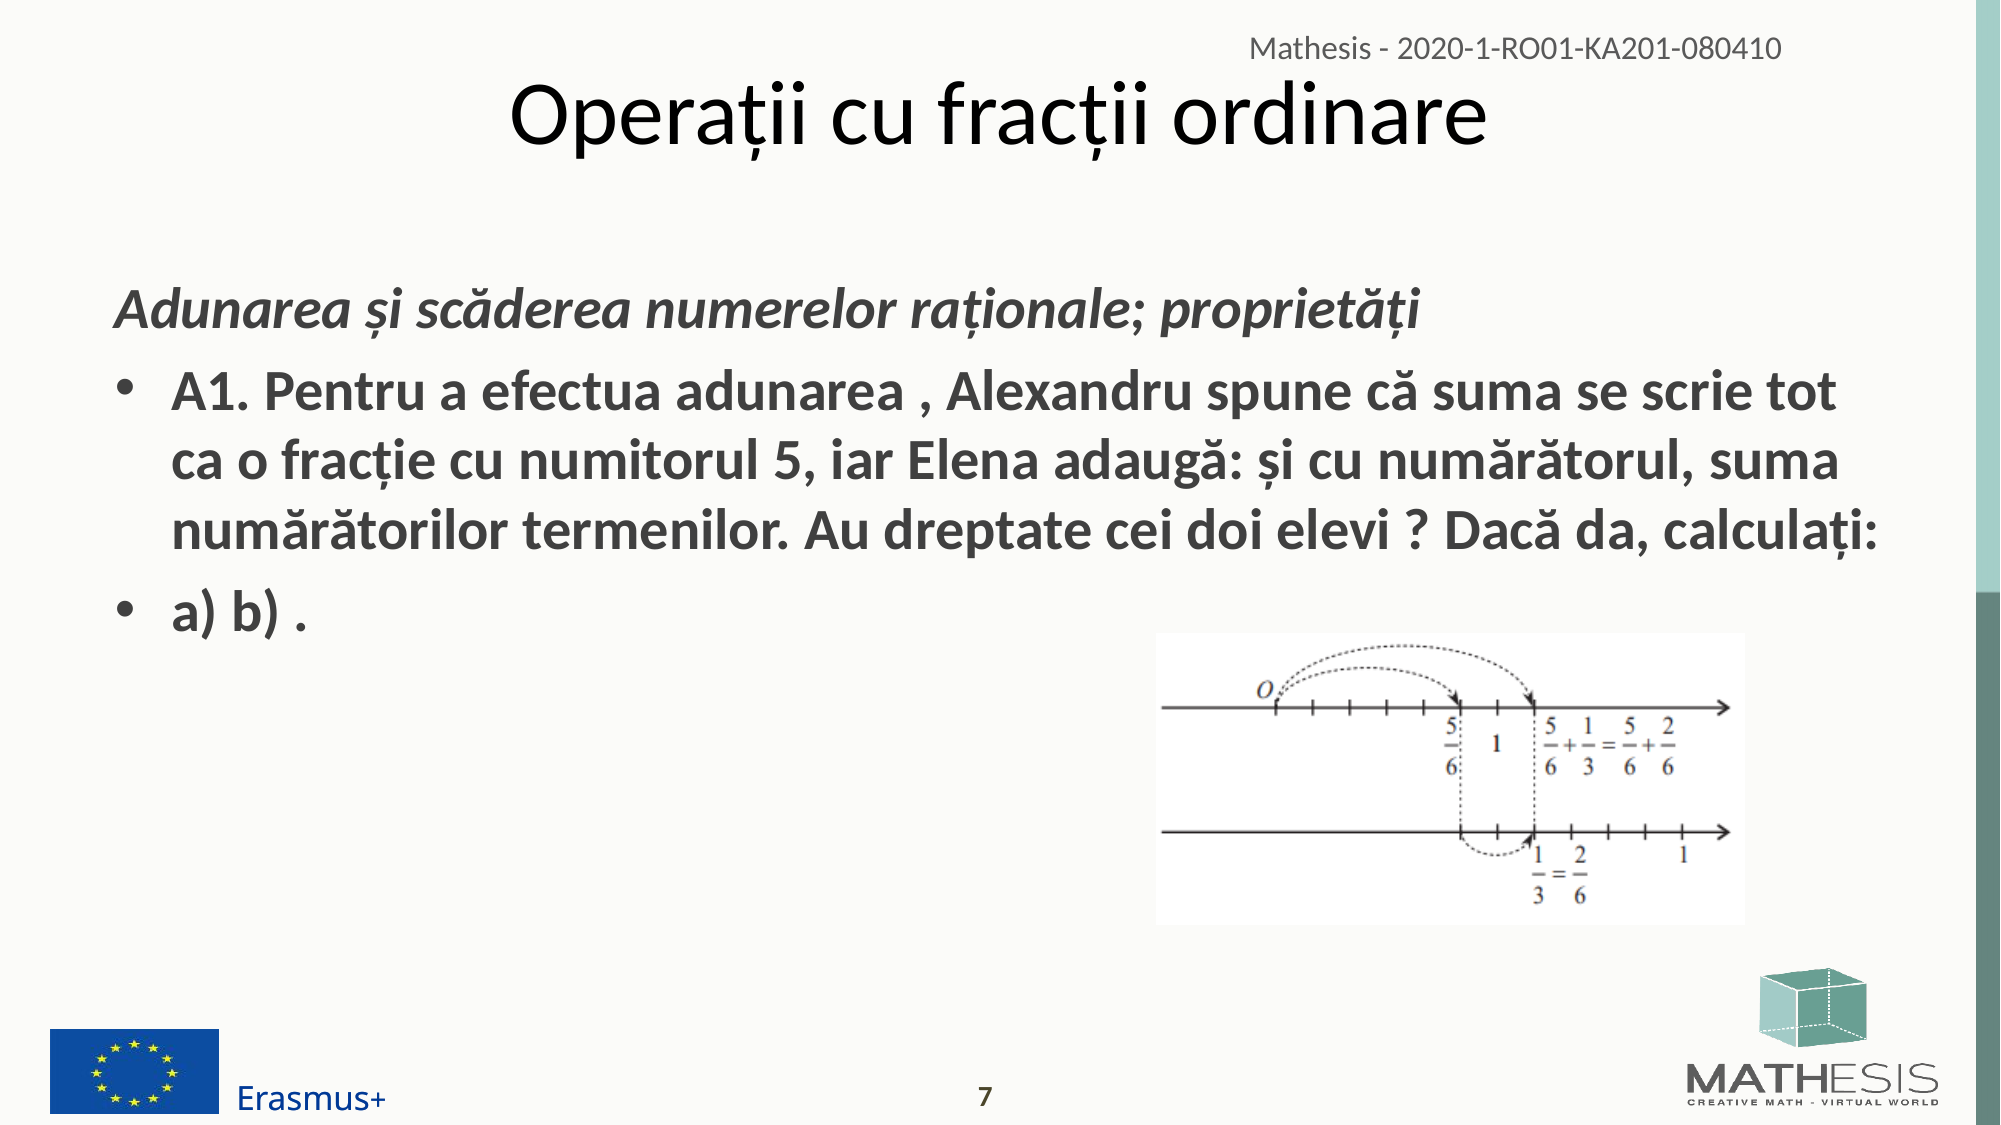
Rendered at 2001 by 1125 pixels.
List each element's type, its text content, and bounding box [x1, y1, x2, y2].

picture [50, 1029, 219, 1114]
title Operații cu fracții ordinare [99, 45, 1900, 233]
picture [1156, 633, 1745, 925]
